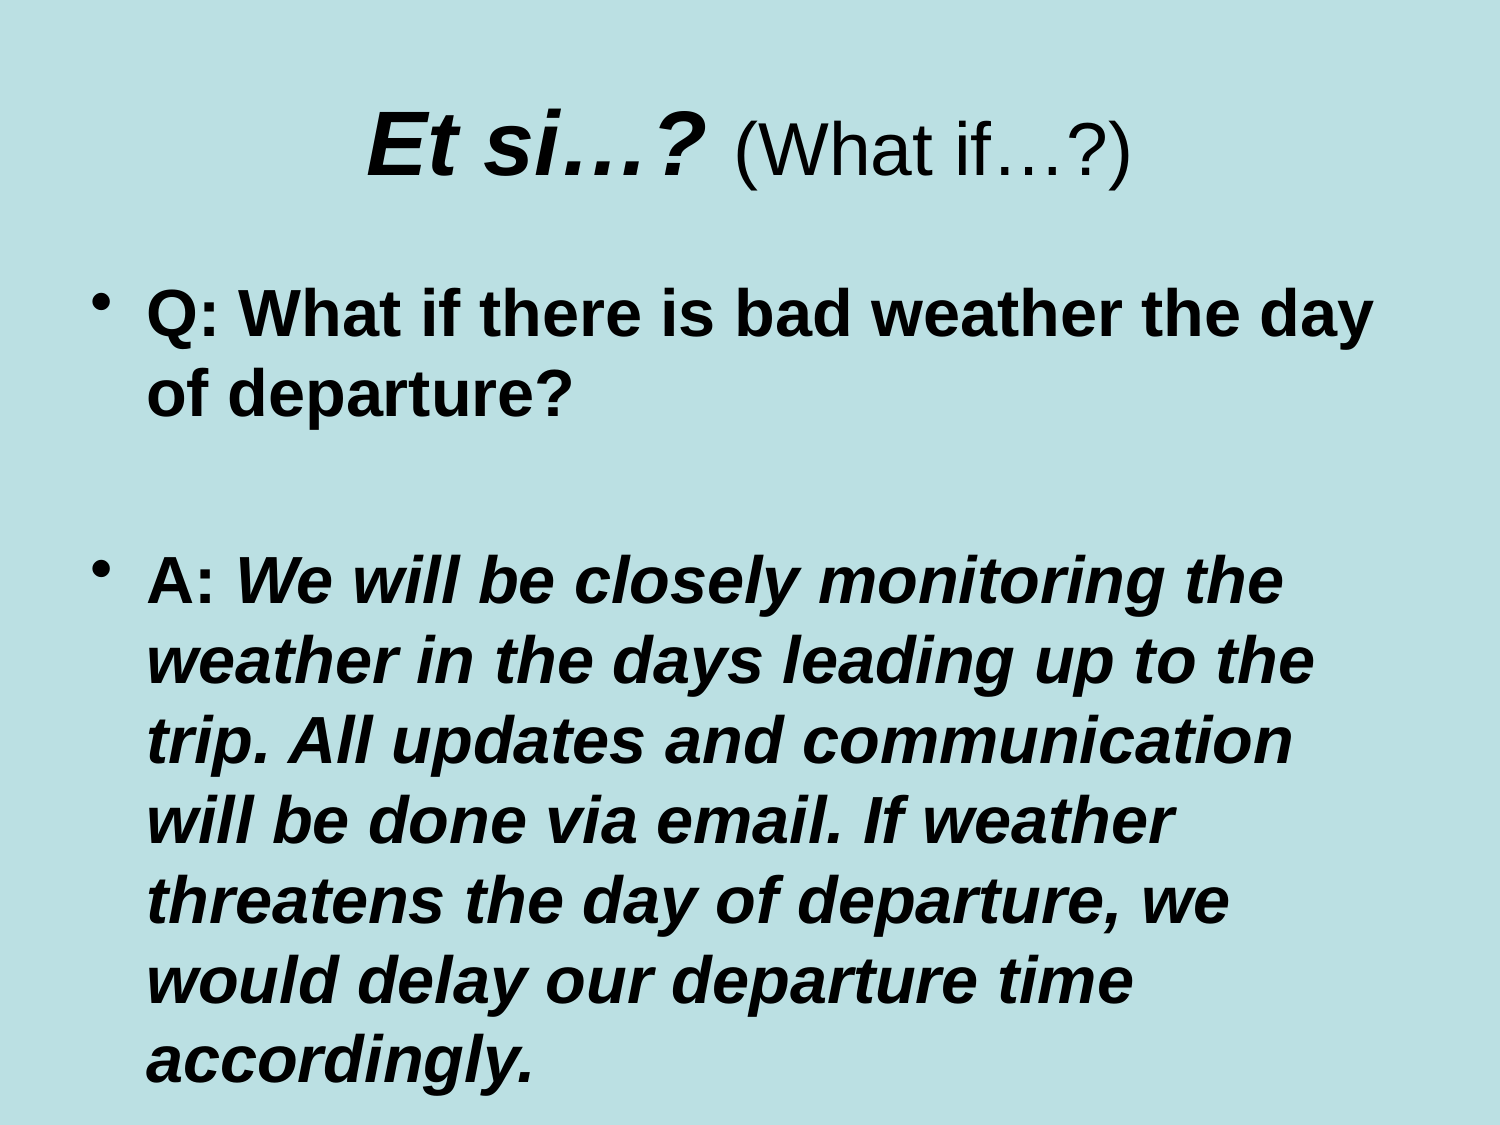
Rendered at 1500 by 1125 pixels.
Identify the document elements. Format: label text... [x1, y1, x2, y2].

title Et si…? (What if…?) [74, 44, 1426, 233]
list Q: What if there is bad weather the day of departure? A: We will be closely monitoring the weather in the days leading up to the trip. All updates and communication will be done via email. If weather threatens the day of departure, we would delay our departure time accordingly. [74, 262, 1426, 1006]
